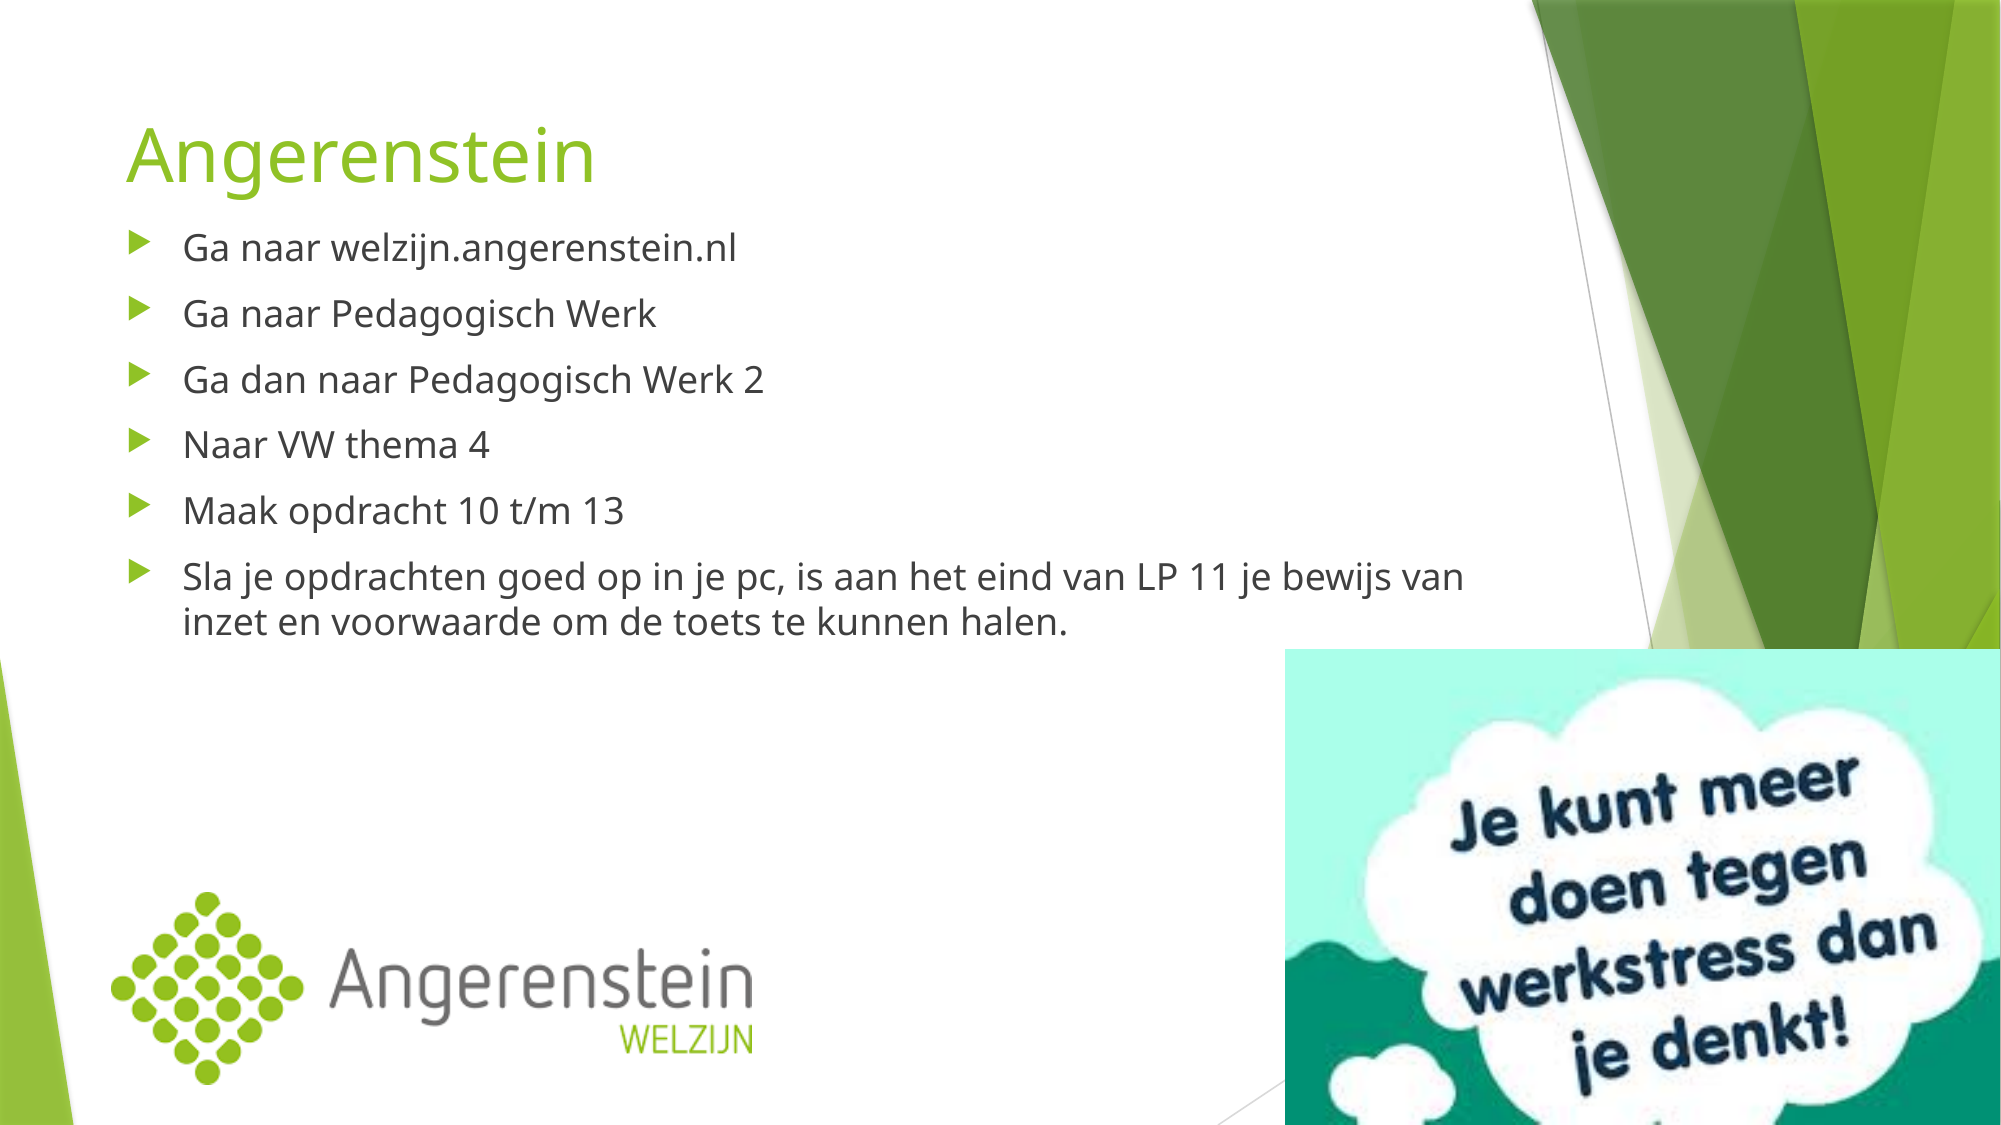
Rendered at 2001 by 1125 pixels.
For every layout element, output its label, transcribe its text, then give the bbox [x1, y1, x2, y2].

title Angerenstein [111, 99, 1522, 216]
picture [110, 892, 753, 1086]
list Ga naar welzijn.angerenstein.nl Ga naar Pedagogisch Werk Ga dan naar Pedagogisch Werk 2 Naar VW thema 4 Maak opdracht 10 t/m 13 Sla je opdrachten goed op in je pc, is aan het eind van LP 11 je bewijs van inzet en voorwaarde om de toets te kunnen halen. [111, 216, 1522, 853]
picture [1284, 648, 2000, 1125]
